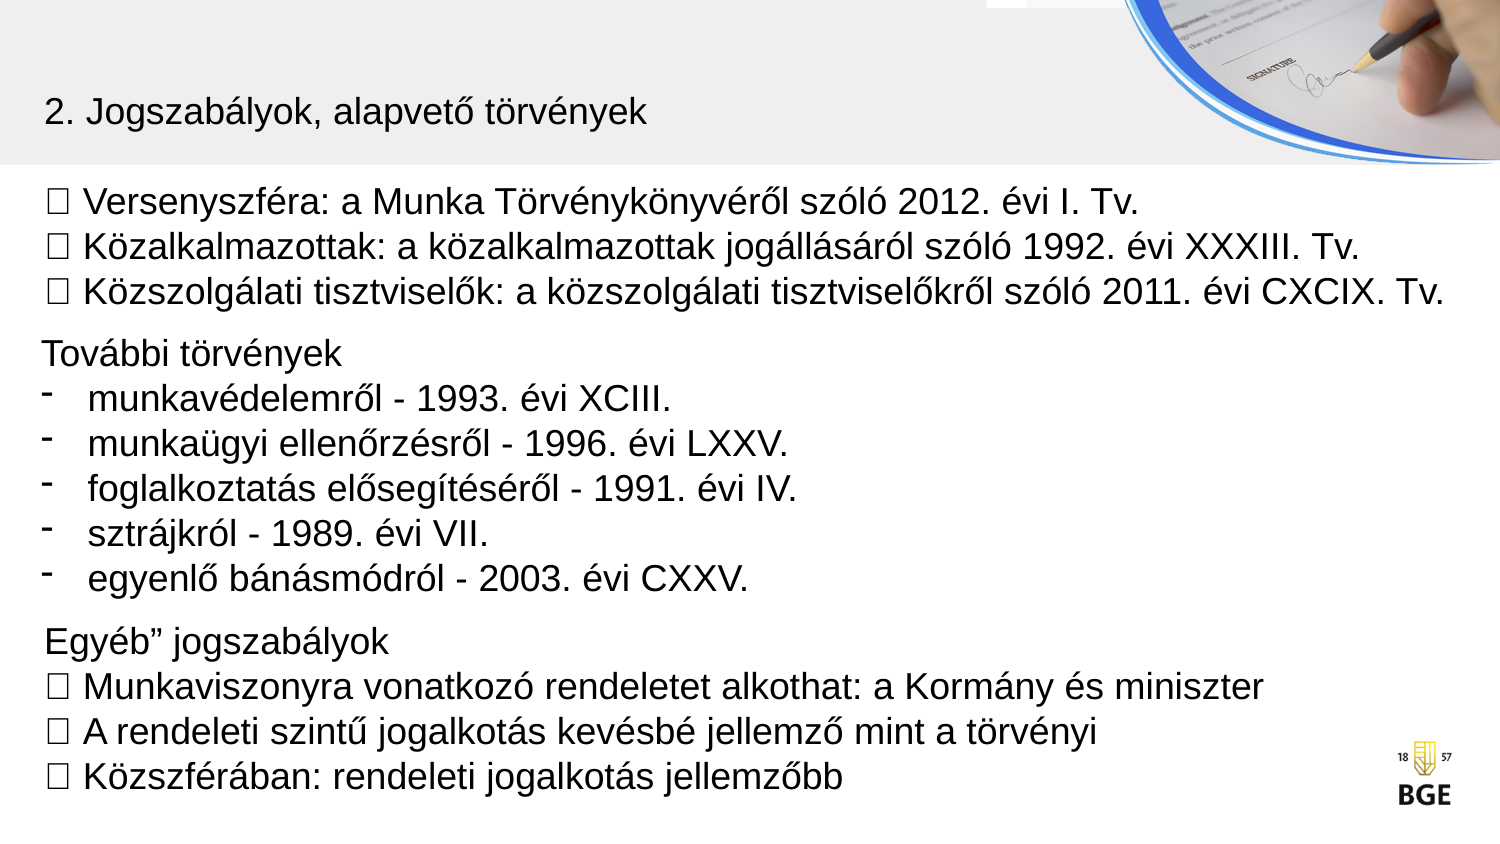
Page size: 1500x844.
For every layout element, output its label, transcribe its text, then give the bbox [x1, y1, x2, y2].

text_box 2. Jogszabályok, alapvető törvények  Versenyszféra: a Munka Törvénykönyvéről szóló 2012. évi I. Tv.  Közalkalmazottak: a közalkalmazottak jogállásáról szóló 1992. évi XXXIII. Tv.  Közszolgálati tisztviselők: a közszolgálati tisztviselőkről szóló 2011. évi CXCIX. Tv. [29, 79, 1483, 319]
text_box Egyéb” jogszabályok  Munkaviszonyra vonatkozó rendeletet alkothat: a Kormány és miniszter  A rendeleti szintű jogalkotás kevésbé jellemző mint a törvényi  Közszférában: rendeleti jogalkotás jellemzőbb [29, 609, 1306, 805]
picture [0, 0, 1500, 844]
text_box További törvények munkavédelemről - 1993. évi XCIII. munkaügyi ellenőrzésről - 1996. évi LXXV. foglalkoztatás elősegítéséről - 1991. évi IV. sztrájkról - 1989. évi VII. egyenlő bánásmódról - 2003. évi CXXV. [26, 321, 1444, 607]
